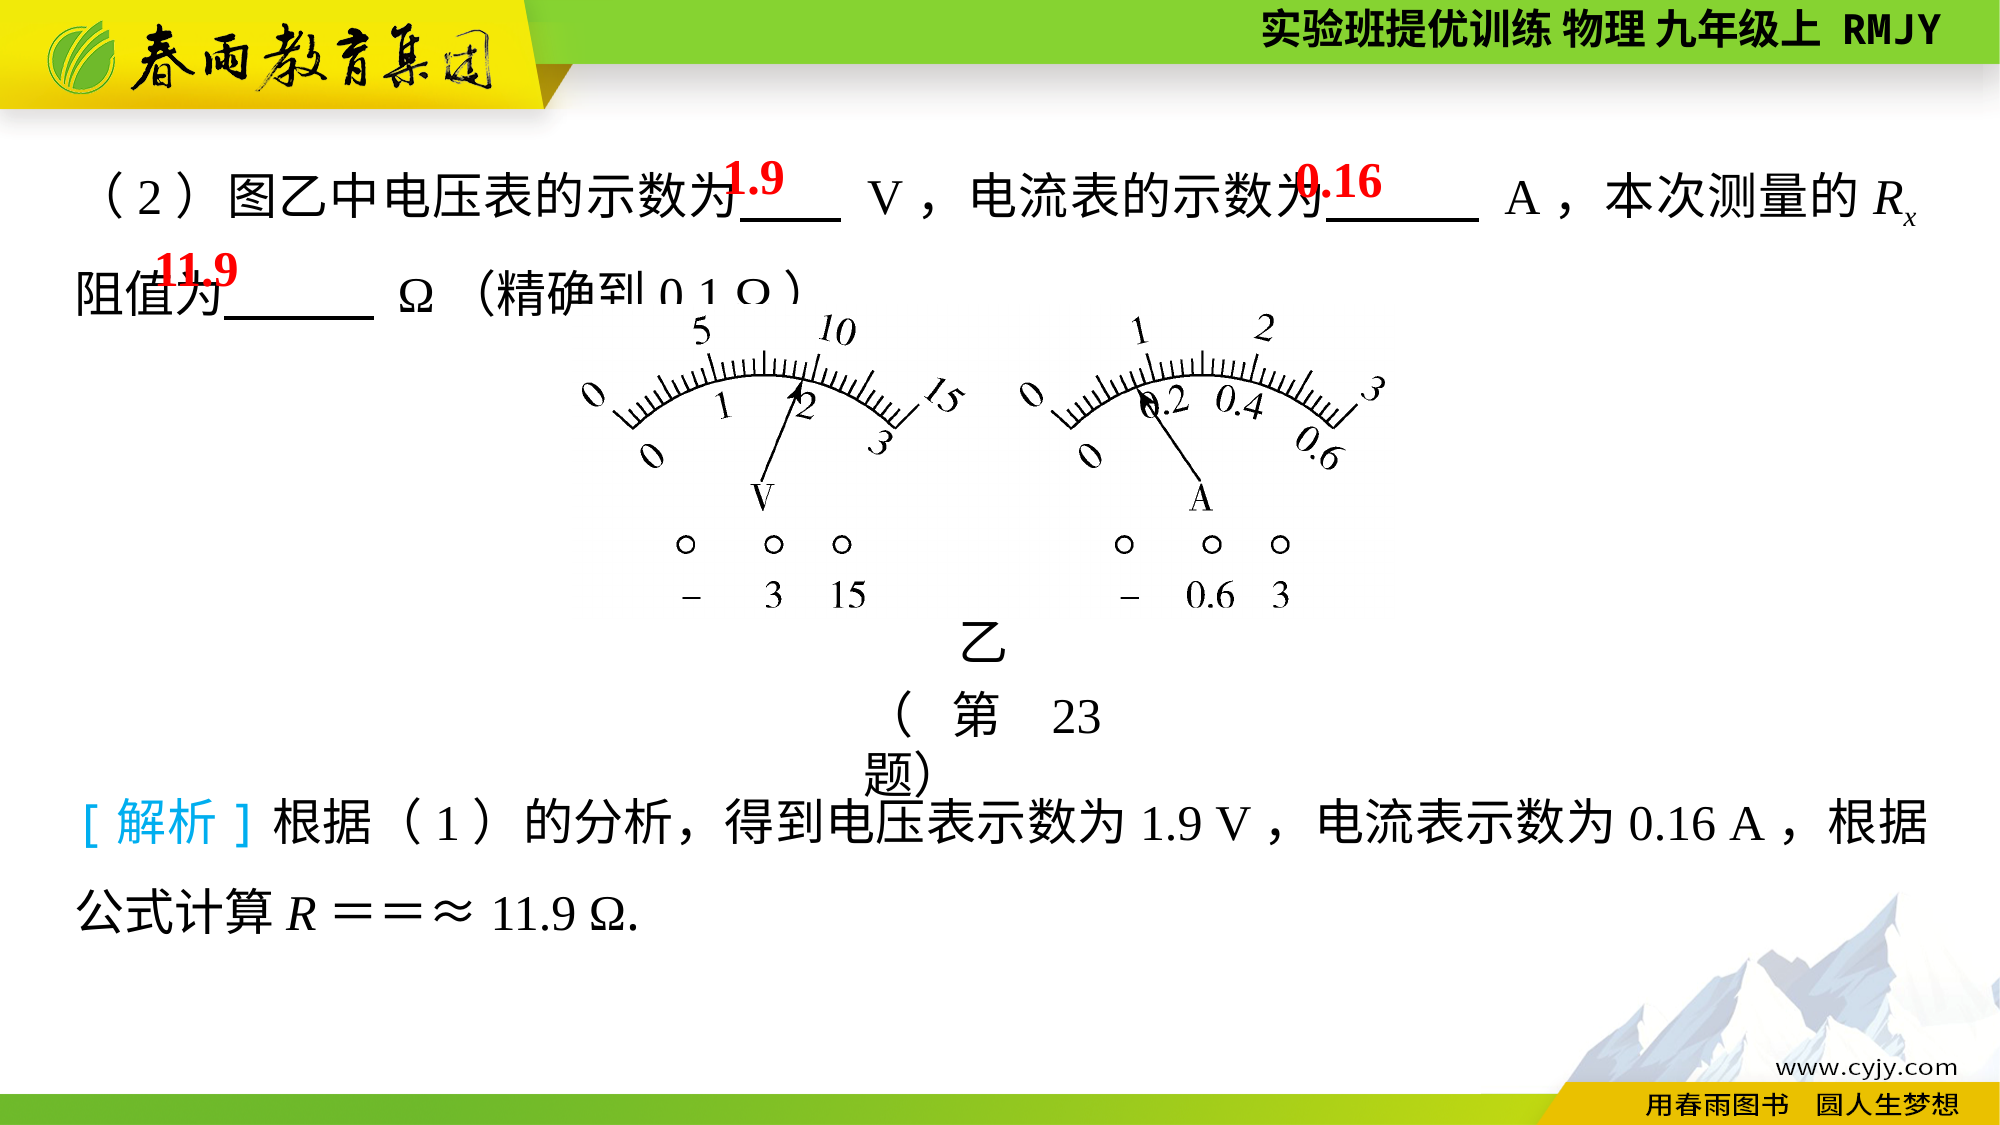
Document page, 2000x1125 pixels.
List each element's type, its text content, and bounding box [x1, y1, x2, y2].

text_box （第23题） [848, 675, 1129, 751]
list （2）图乙中电压表的示数为 V，电流表的示数为 A，本次测量的Rx阻值为 Ω（精确到0.1 Ω）. [59, 122, 1944, 320]
text_box 0.16 [1280, 139, 1398, 215]
text_box 11.9 [139, 229, 254, 304]
picture [0, 0, 2000, 1125]
text_box 1.9 [707, 137, 800, 212]
text_box 乙 [943, 627, 1024, 675]
